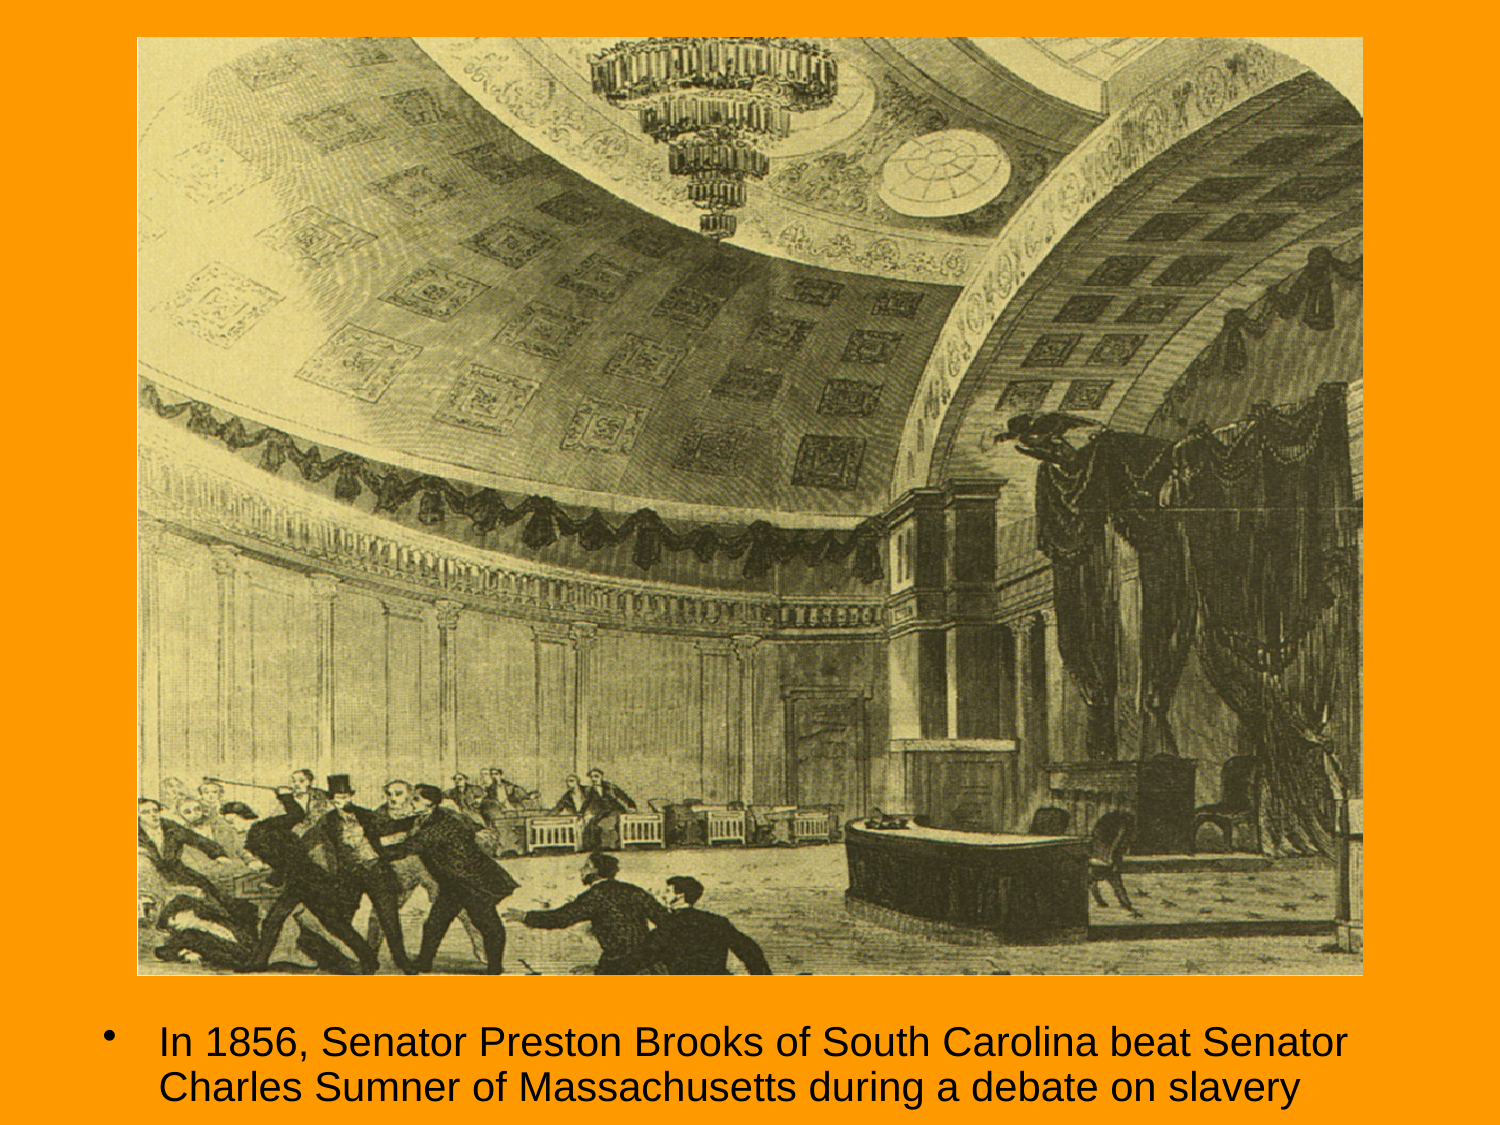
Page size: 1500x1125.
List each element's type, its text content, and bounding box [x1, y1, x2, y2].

list In 1856, Senator Preston Brooks of South Carolina beat Senator Charles Sumner of Massachusetts during a debate on slavery [87, 1012, 1463, 1125]
picture [137, 37, 1363, 976]
